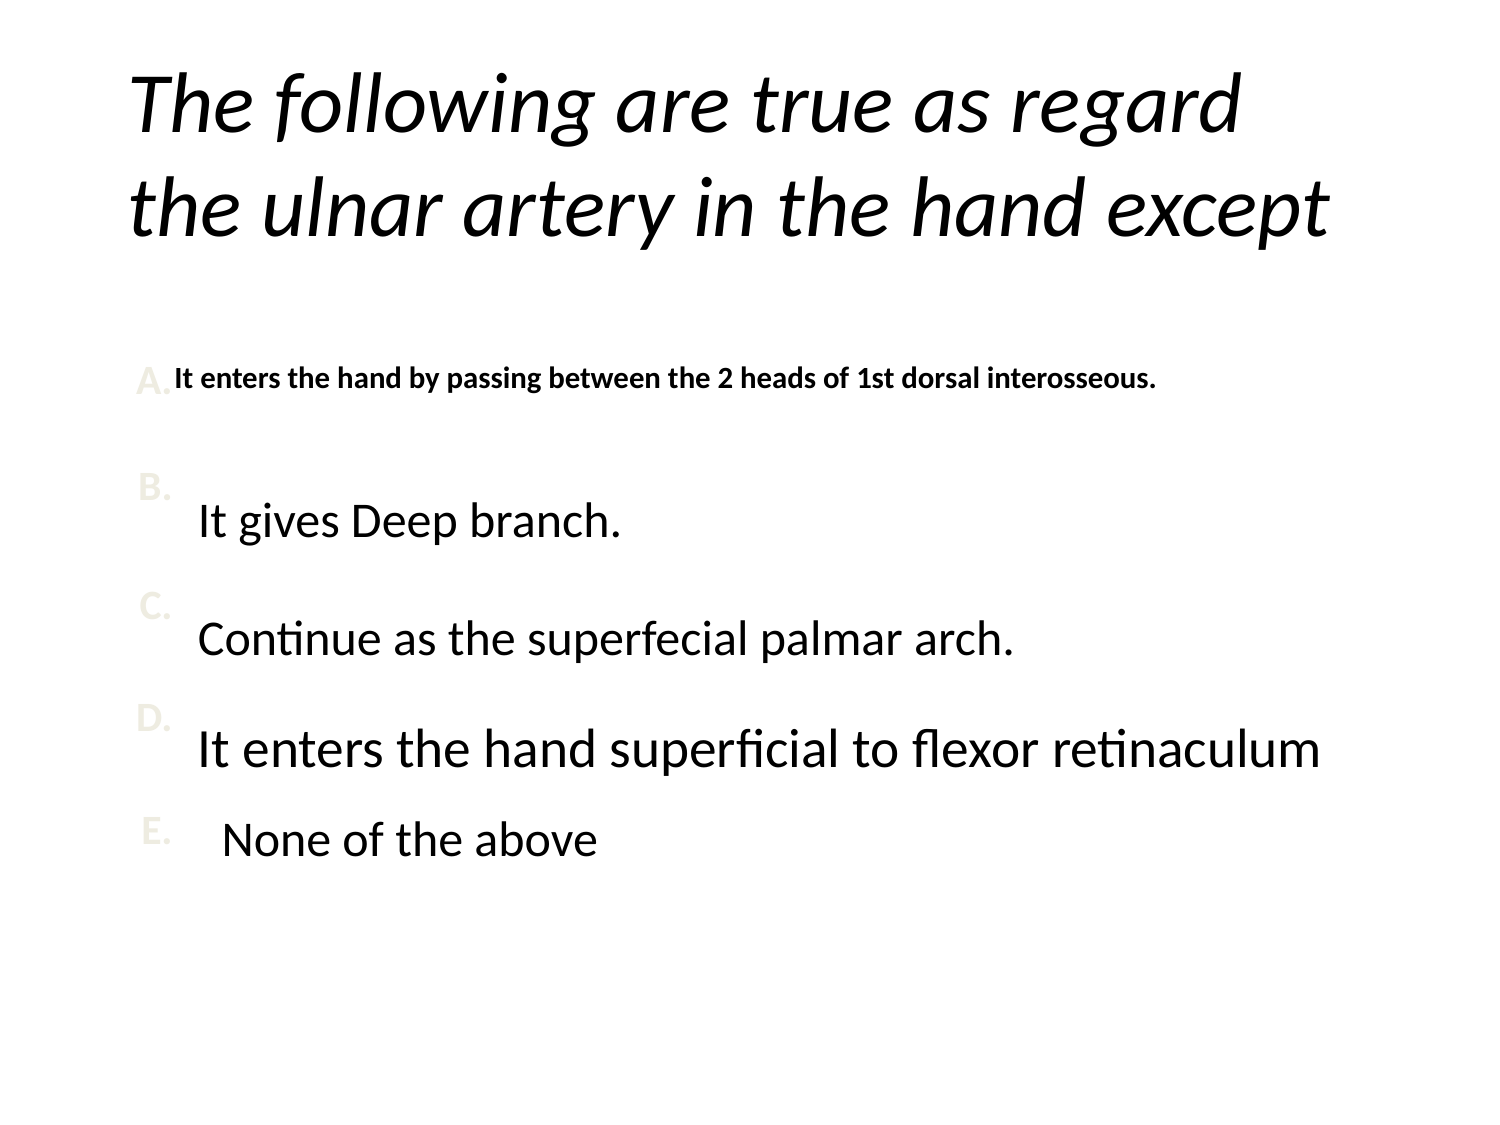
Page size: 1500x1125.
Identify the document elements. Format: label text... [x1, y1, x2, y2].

list It enters the hand superficial to flexor retinaculum [183, 704, 1346, 799]
list It gives Deep branch. [183, 479, 1346, 555]
list Continue as the superfecial palmar arch. [183, 597, 1346, 673]
list None of the above [206, 798, 1370, 874]
list It enters the hand by passing between the 2 heads of 1st dorsal interosseous. [159, 349, 1322, 425]
title The following are true as regard the ulnar artery in the hand except [112, 37, 1375, 263]
